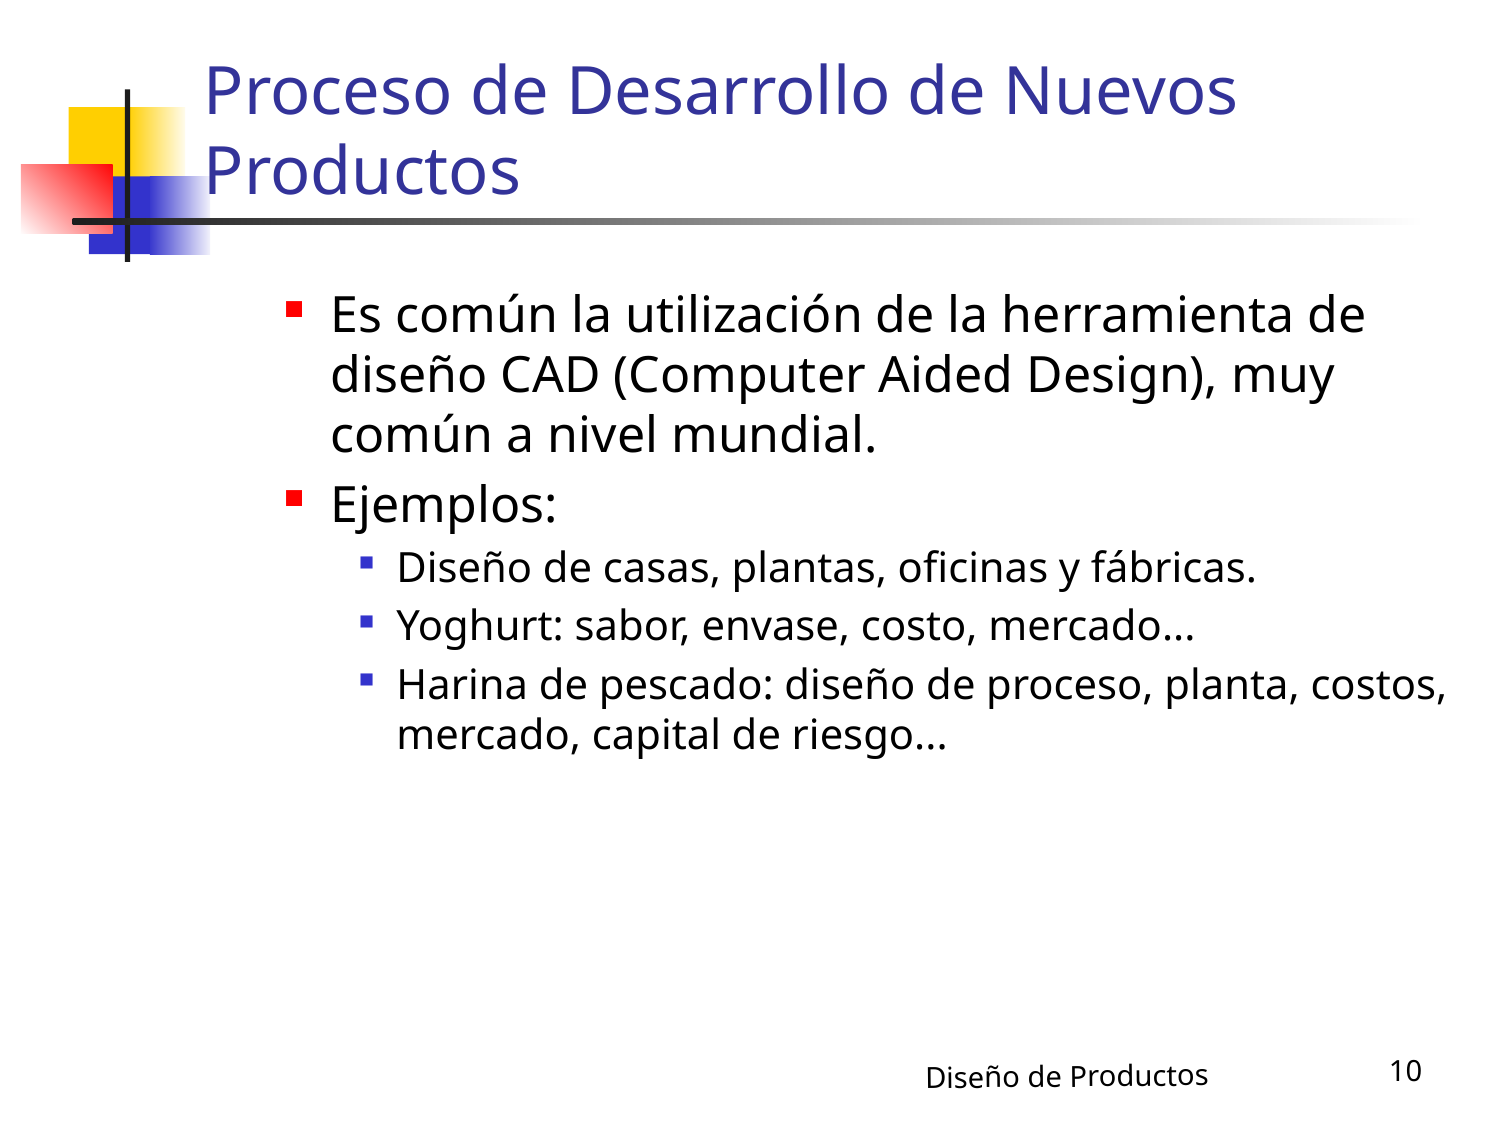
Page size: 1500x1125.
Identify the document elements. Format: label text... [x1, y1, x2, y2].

slide_number 10 [1124, 1024, 1438, 1101]
list Es común la utilización de la herramienta de diseño CAD (Computer Aided Design), muy común a nivel mundial. Ejemplos: Diseño de casas, plantas, oficinas y fábricas. Yoghurt: sabor, envase, costo, mercado... Harina de pescado: diseño de proceso, planta, costos, mercado, capital de riesgo... [193, 274, 1470, 1007]
footer Diseño de Productos [794, 1028, 1422, 1109]
title Proceso de Desarrollo de Nuevos Productos [188, 27, 1468, 216]
